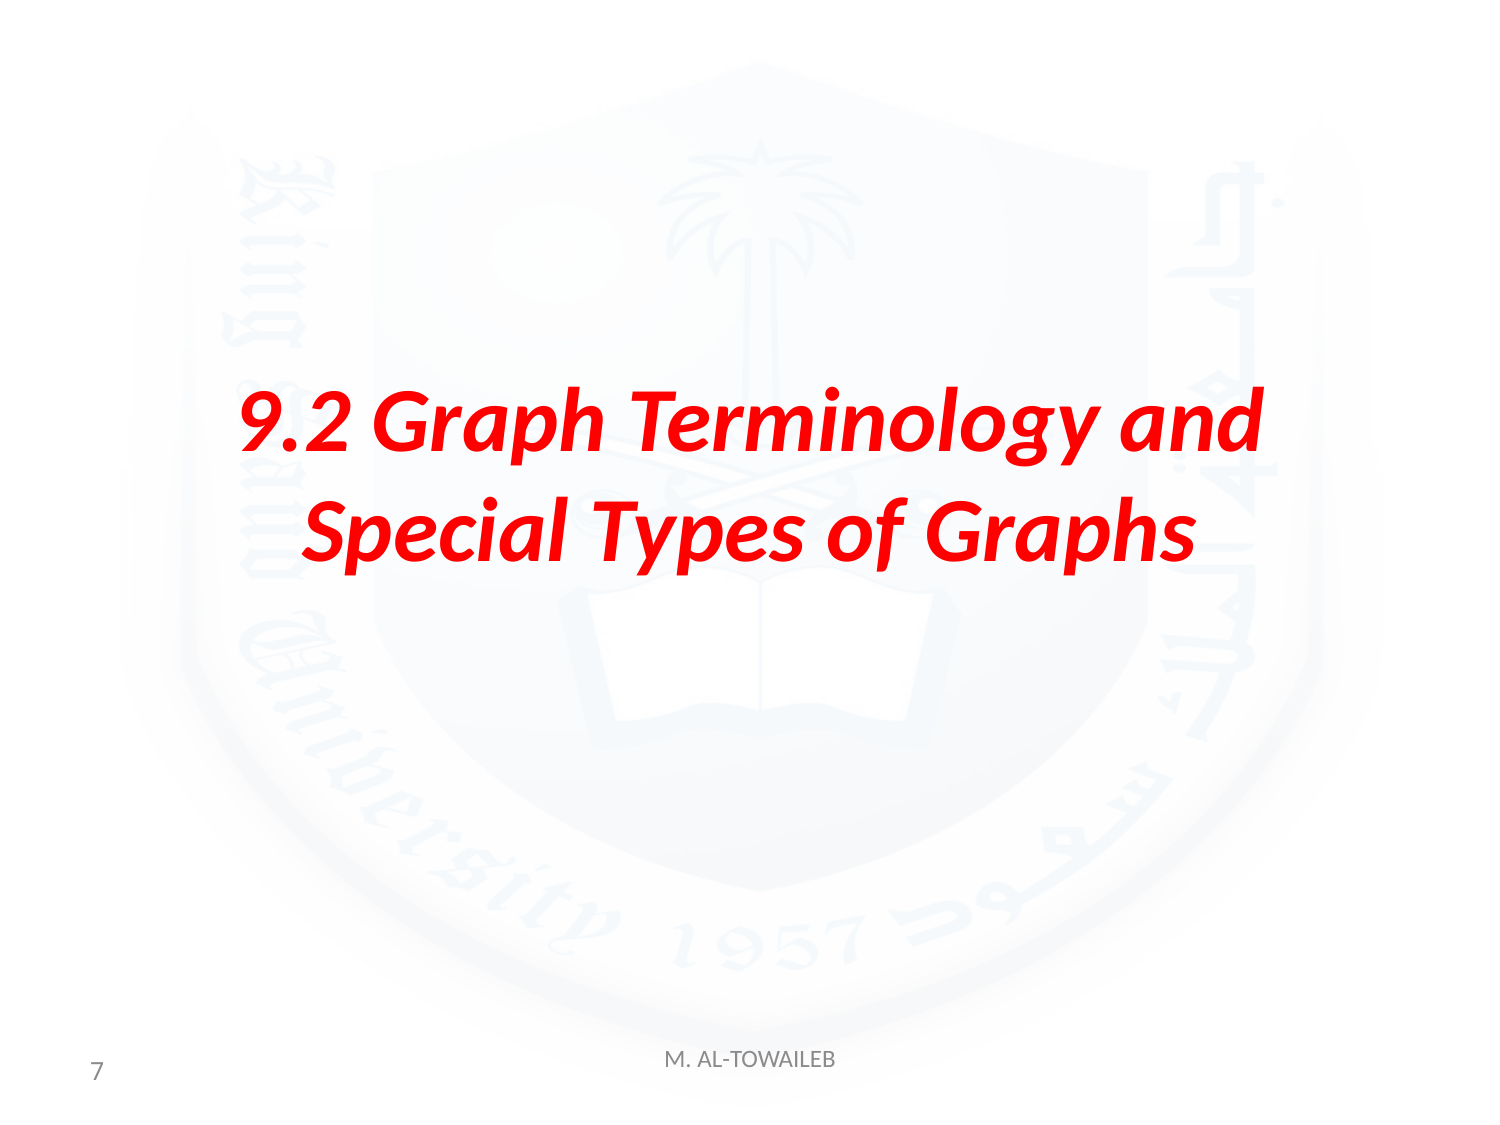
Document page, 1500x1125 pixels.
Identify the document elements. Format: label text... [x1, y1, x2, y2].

slide_number 7 [75, 1042, 425, 1103]
footer M. AL-TOWAILEB [512, 1042, 988, 1103]
title 9.2 Graph Terminology and Special Types of Graphs [112, 349, 1388, 591]
